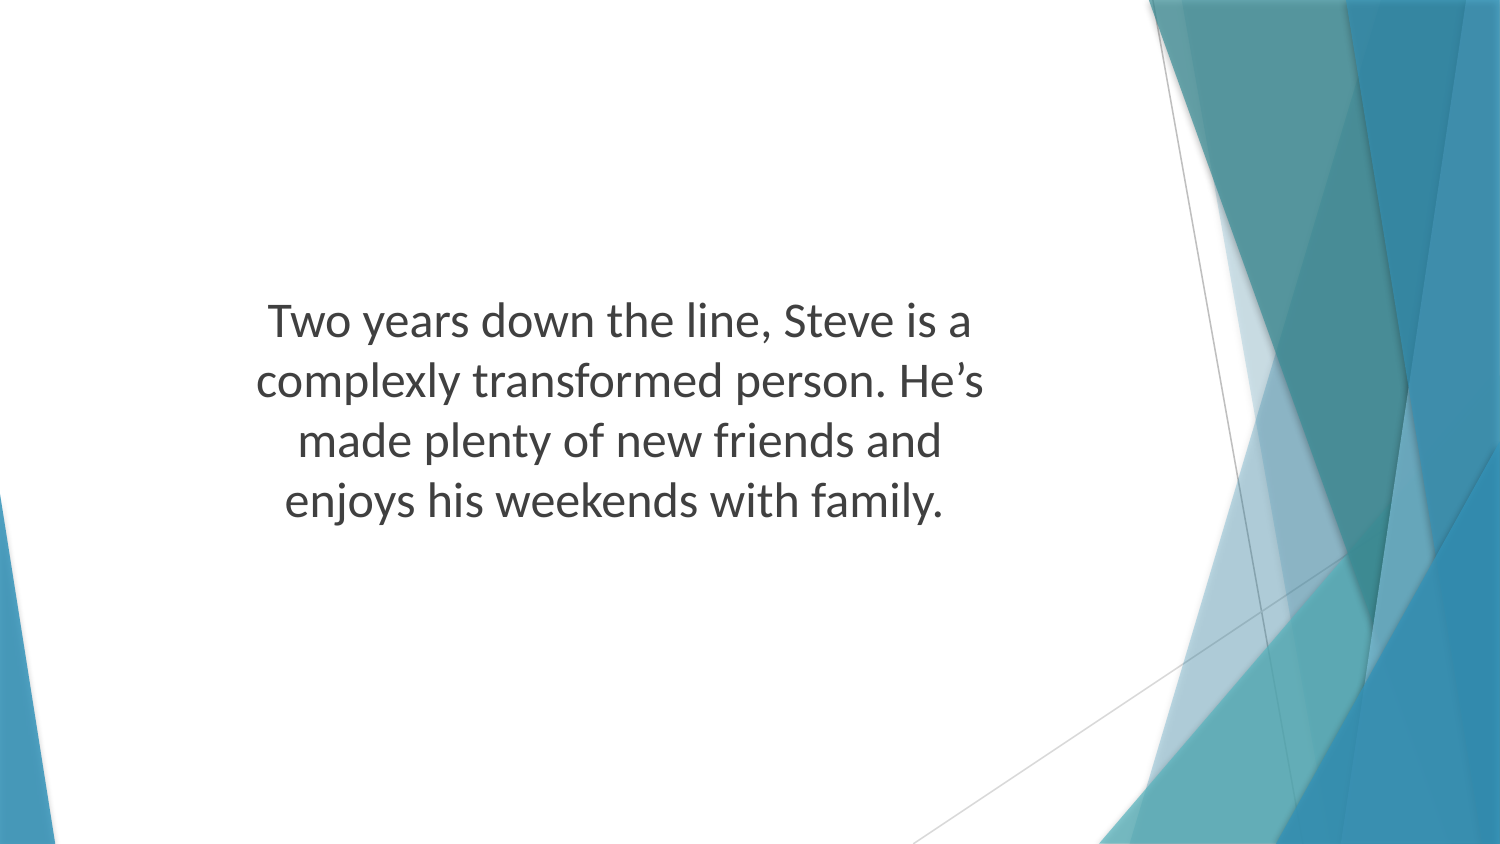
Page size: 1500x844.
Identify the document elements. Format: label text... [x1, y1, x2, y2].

list Two years down the line, Steve is a complexly transformed person. He’s made plenty of new friends and enjoys his weekends with family. [218, 280, 1022, 635]
